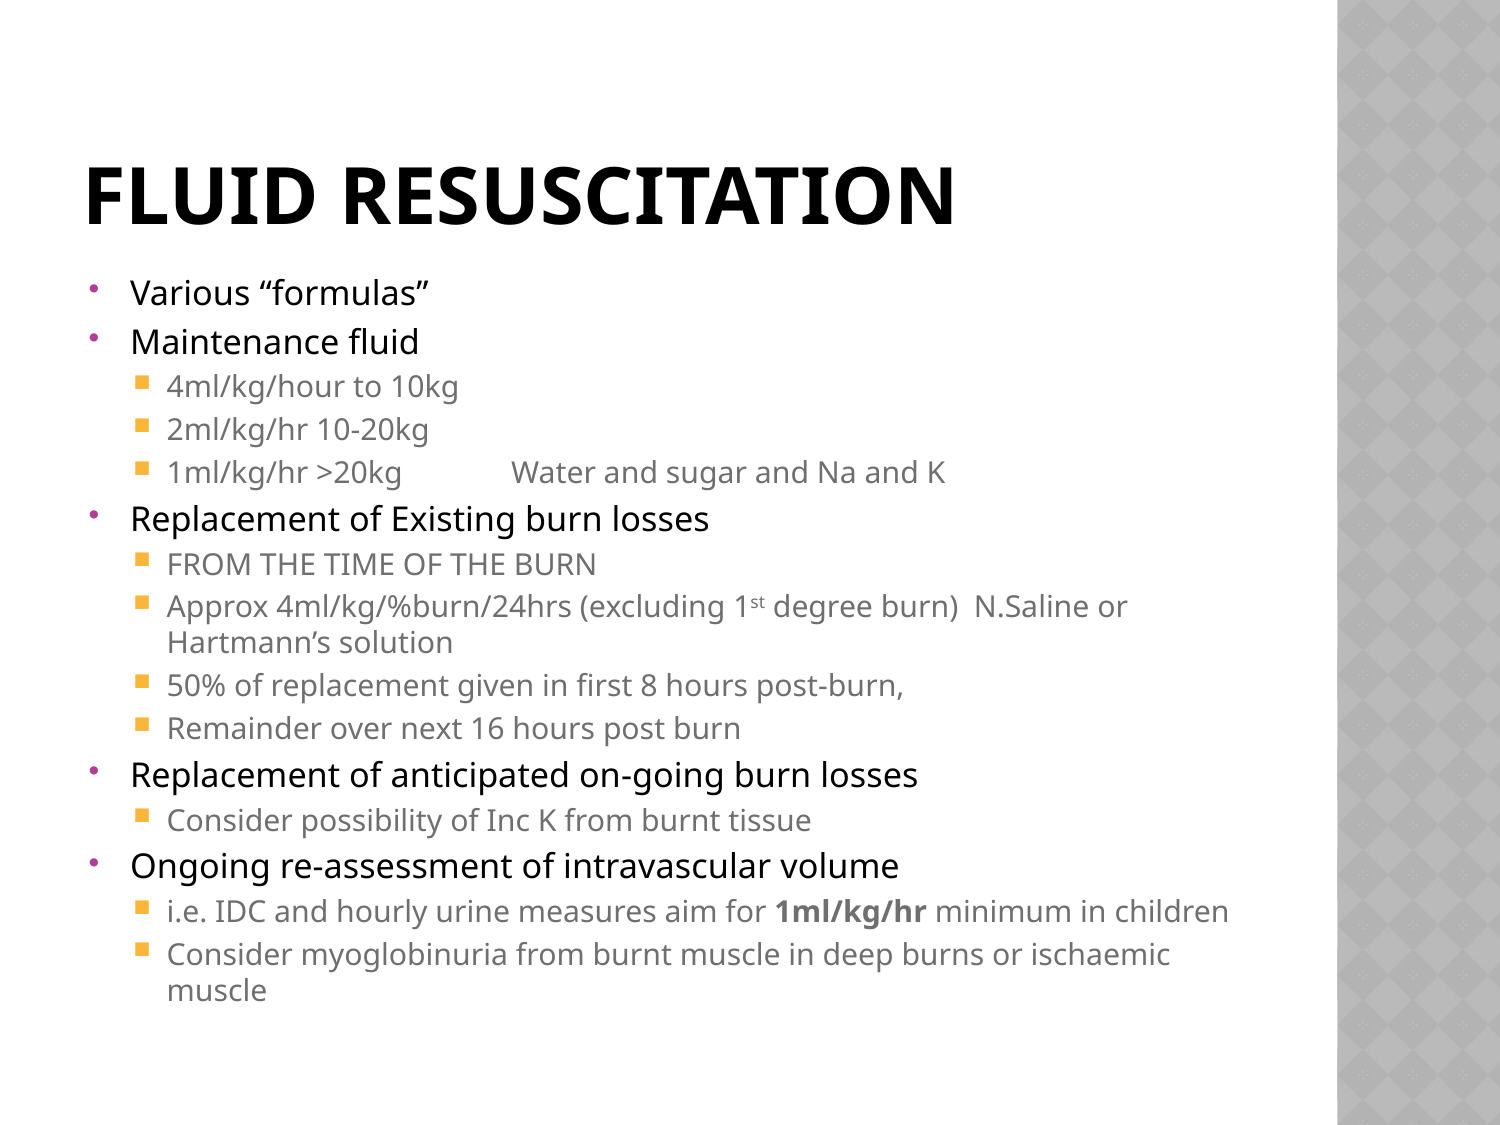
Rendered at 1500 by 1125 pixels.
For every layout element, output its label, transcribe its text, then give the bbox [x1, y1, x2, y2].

list Various “formulas” Maintenance fluid 4ml/kg/hour to 10kg 2ml/kg/hr 10-20kg 1ml/kg/hr >20kg Water and sugar and Na and K Replacement of Existing burn losses FROM THE TIME OF THE BURN Approx 4ml/kg/%burn/24hrs (excluding 1st degree burn) N.Saline or Hartmann’s solution 50% of replacement given in first 8 hours post-burn, Remainder over next 16 hours post burn Replacement of anticipated on-going burn losses Consider possibility of Inc K from burnt tissue Ongoing re-assessment of intravascular volume i.e. IDC and hourly urine measures aim for 1ml/kg/hr minimum in children Consider myoglobinuria from burnt muscle in deep burns or ischaemic muscle [75, 264, 1263, 1059]
title Fluid Resuscitation [75, 52, 1263, 240]
